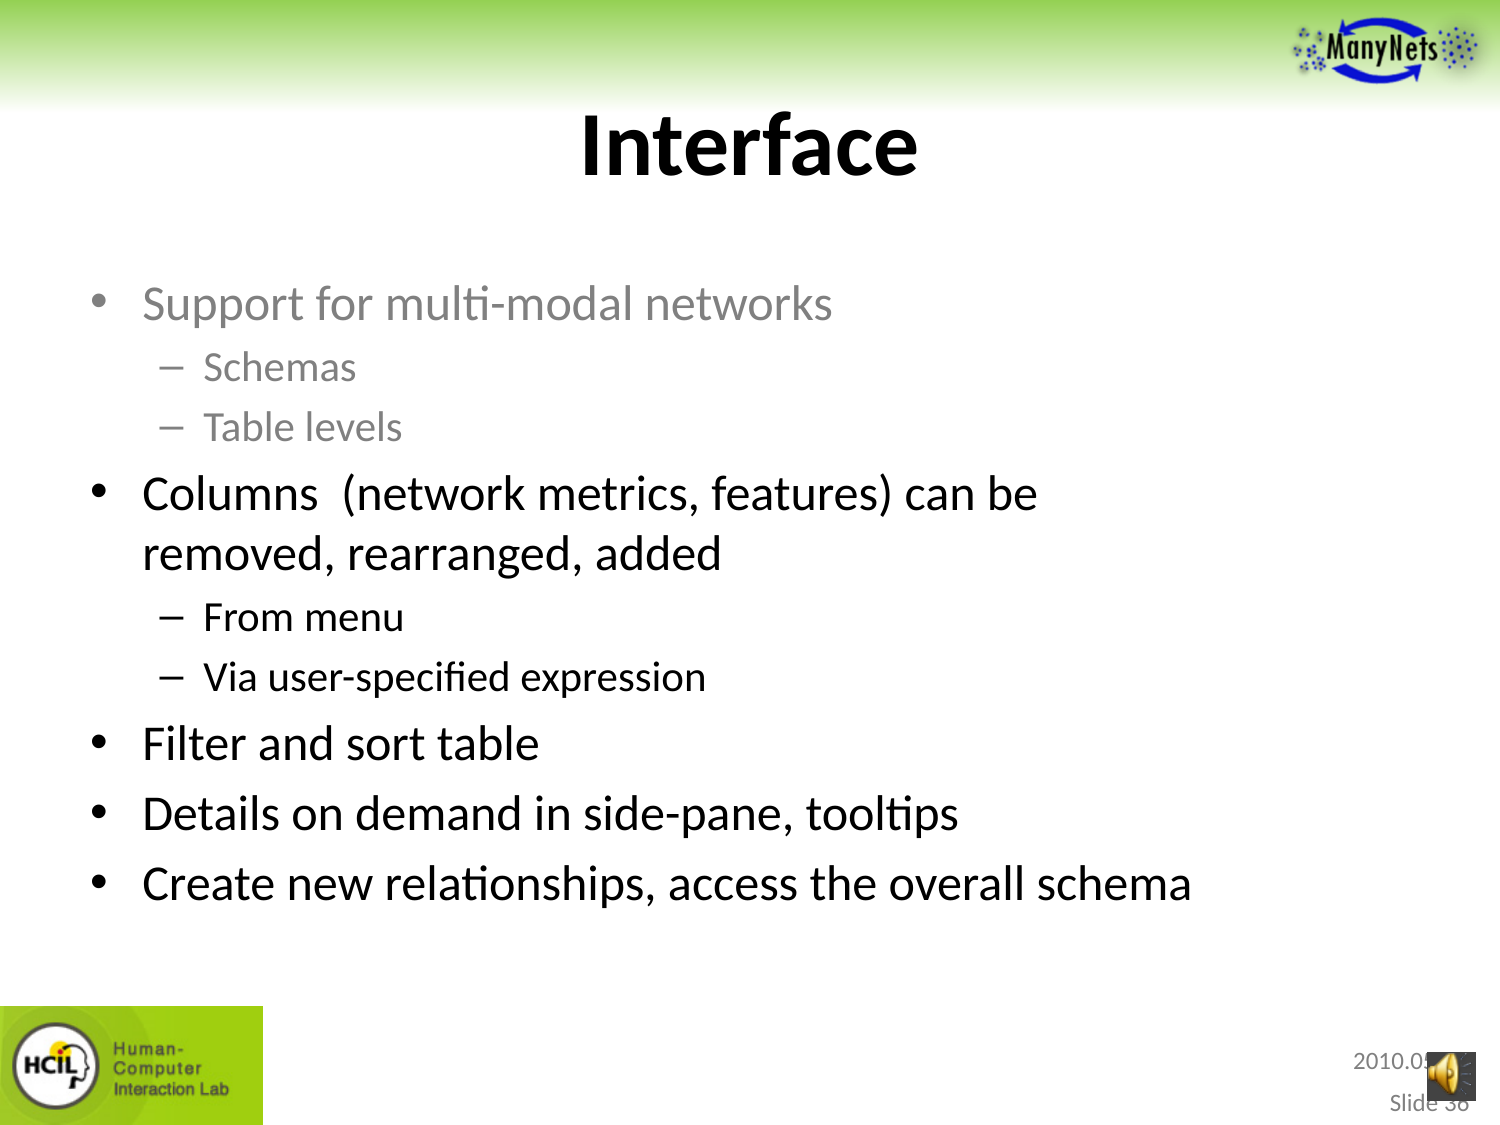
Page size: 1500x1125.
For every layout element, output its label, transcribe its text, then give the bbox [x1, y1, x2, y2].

title Interface [75, 45, 1425, 233]
picture [1276, 12, 1500, 90]
picture [0, 1006, 263, 1125]
list Support for multi-modal networks Schemas Table levels Columns (network metrics, features) can be removed, rearranged, added From menu Via user-specified expression Filter and sort table Details on demand in side-pane, tooltips Create new relationships, access the overall schema [75, 262, 1450, 925]
picture [1426, 1051, 1477, 1102]
